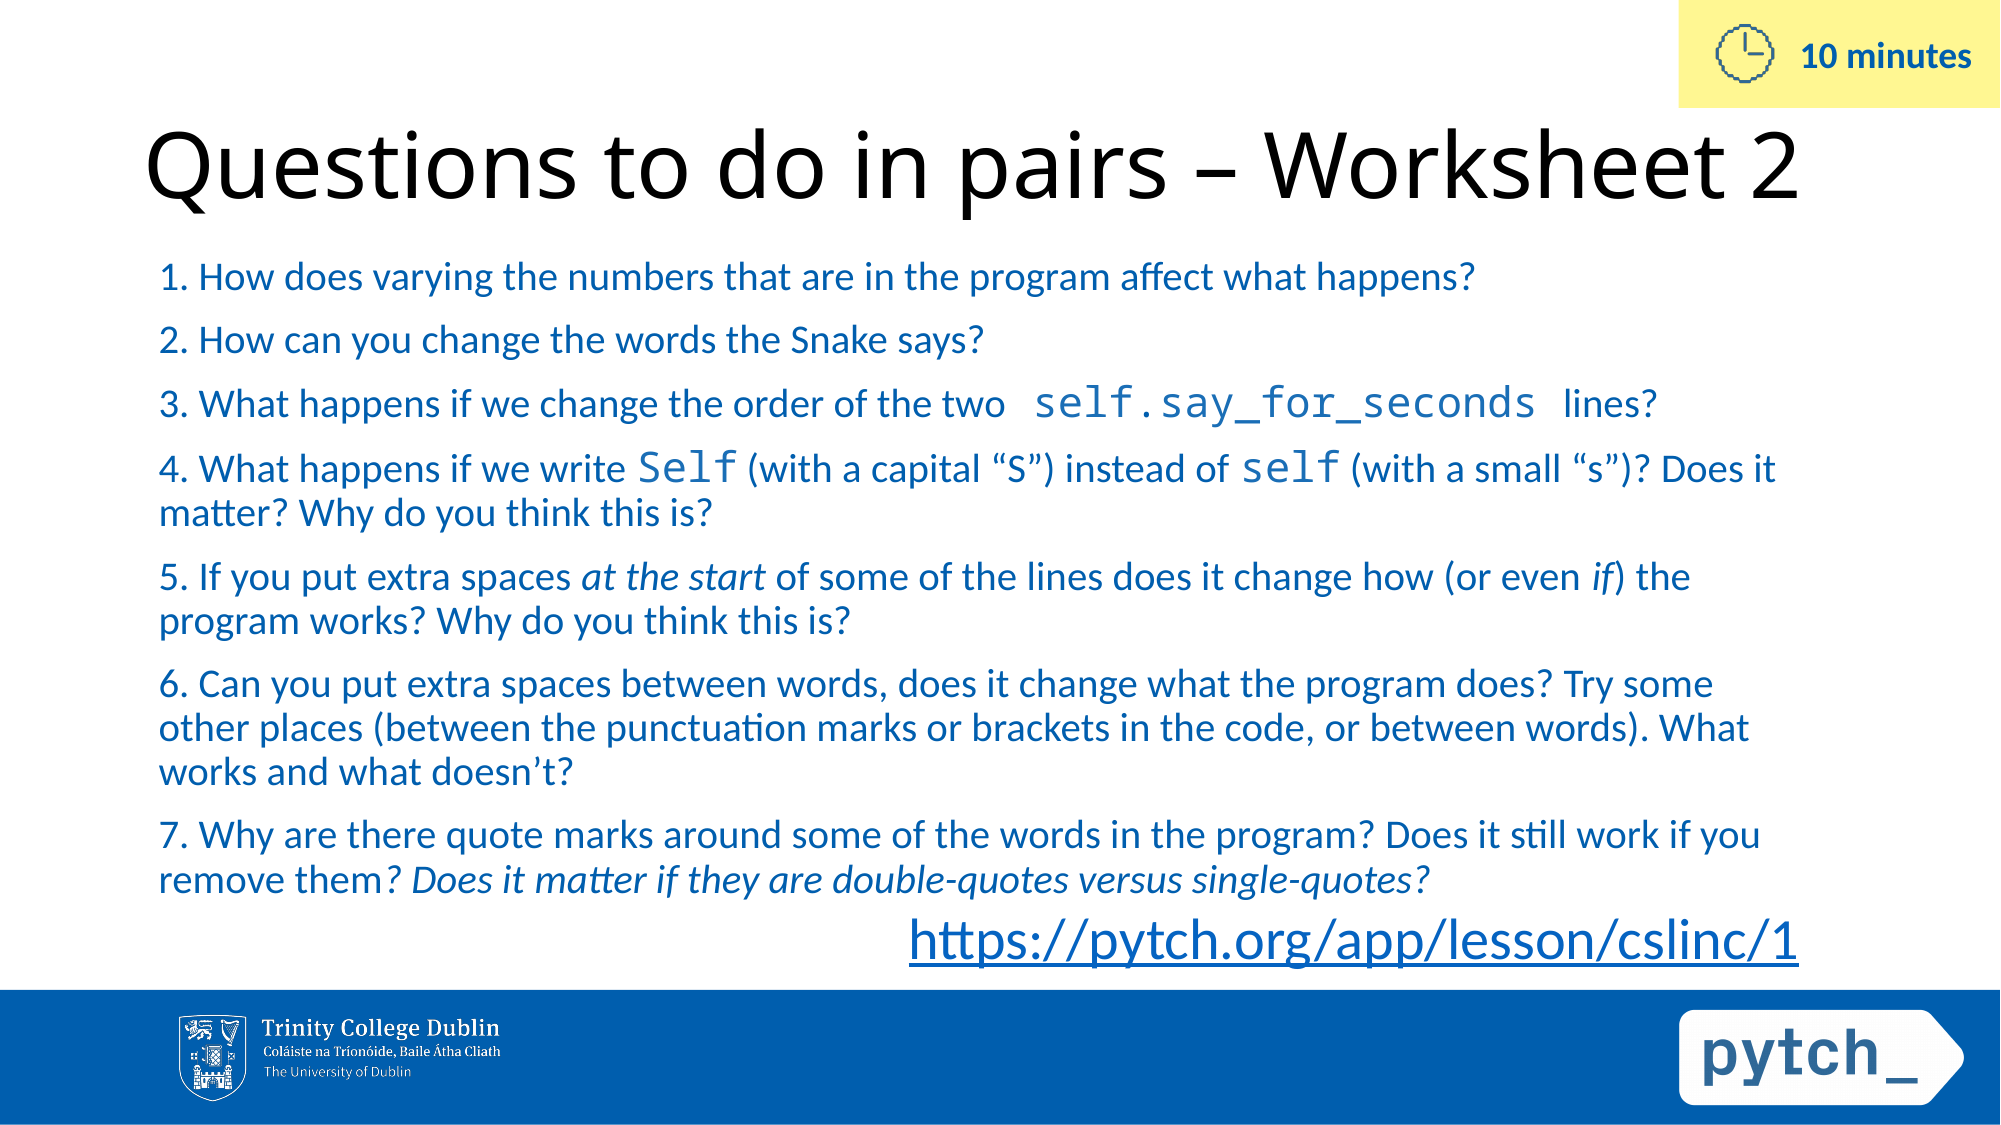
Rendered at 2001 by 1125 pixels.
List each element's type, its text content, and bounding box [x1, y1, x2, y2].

title Questions to do in pairs – Worksheet 2 [128, 59, 1853, 278]
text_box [1678, 0, 2000, 108]
list 1. How does varying the numbers that are in the program affect what happens? 2. How can you change the words the Snake says? 3. What happens if we change the order of the two self.say_for_seconds lines? 4. What happens if we write Self (with a capital “S”) instead of self (with a small “s”)? Does it matter? Why do you think this is? 5. If you put extra spaces at the start of some of the lines does it change how (or even if) the program works? Why do you think this is? 6. Can you put extra spaces between words, does it change what the program does? Try some other places (between the punctuation marks or brackets in the code, or between words). What works and what doesn’t? 7. Why are there quote marks around some of the words in the program? Does it still work if you remove them? Does it matter if they are double-quotes versus single-quotes? [143, 247, 1801, 914]
picture [178, 1014, 502, 1102]
text_box https://pytch.org/app/lesson/cslinc/1 [893, 894, 1590, 979]
picture [1590, 894, 2000, 1125]
